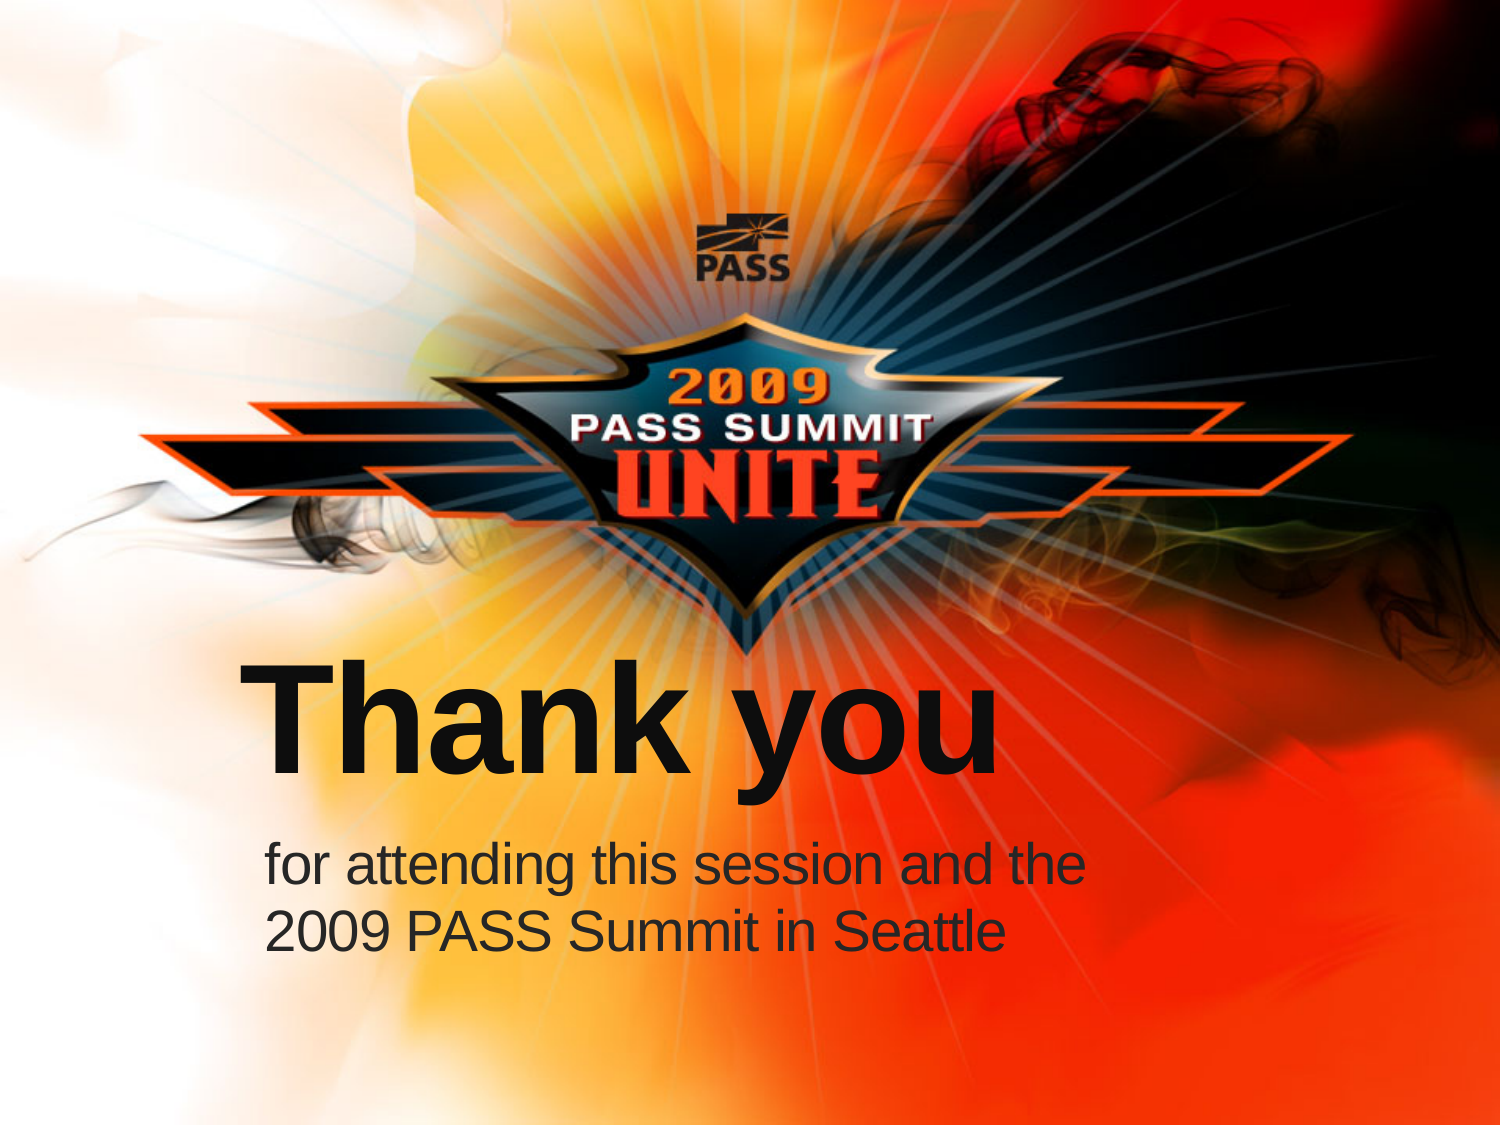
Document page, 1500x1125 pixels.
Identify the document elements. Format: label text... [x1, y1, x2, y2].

subtitle for attending this session and the 2009 PASS Summit in Seattle [249, 821, 1475, 972]
picture [0, 0, 1500, 1125]
title Thank you [224, 712, 1450, 849]
